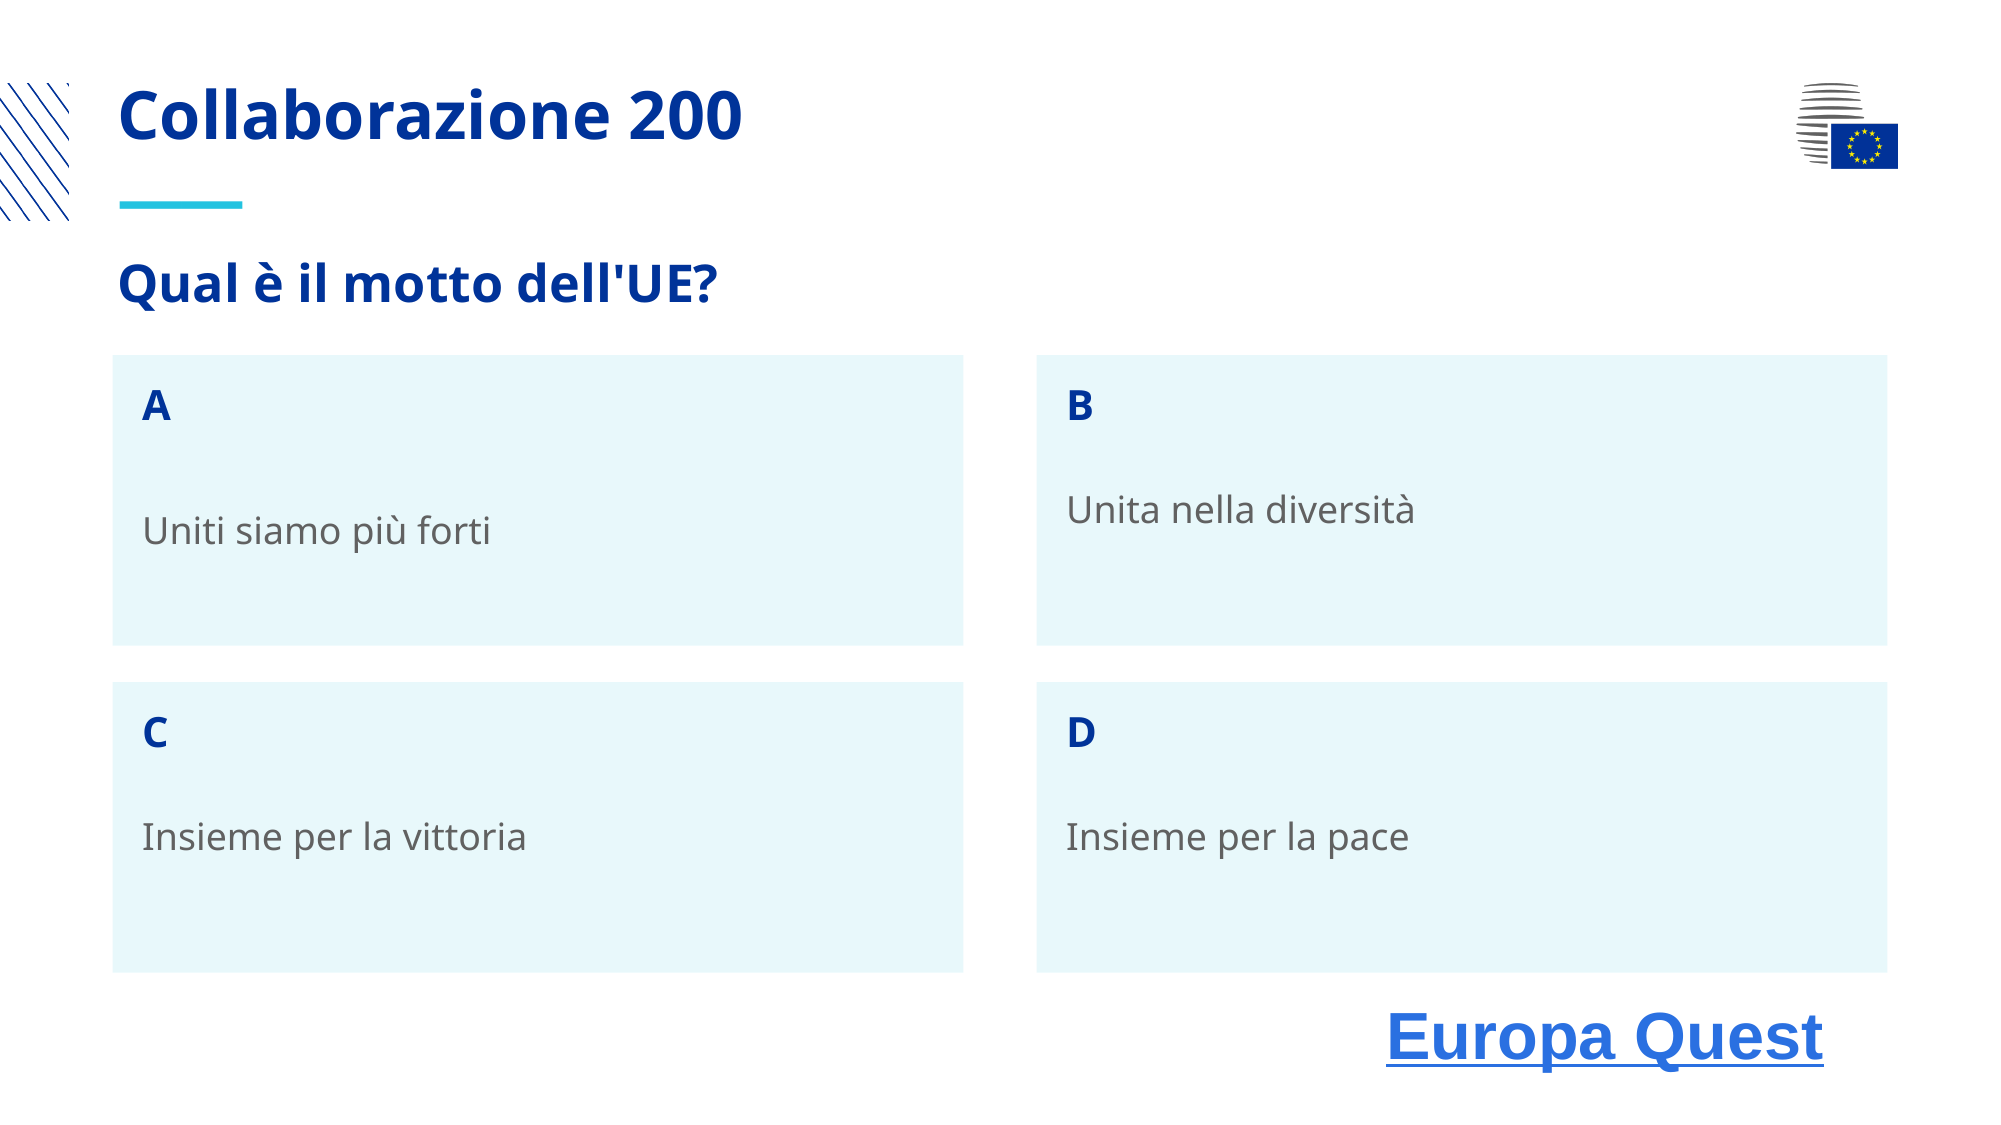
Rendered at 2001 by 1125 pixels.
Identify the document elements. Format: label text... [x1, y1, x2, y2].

list D Insieme per la pace [1036, 682, 1888, 973]
list C Insieme per la vittoria [112, 682, 964, 973]
list Collaborazione 200 ⸺ Qual è il motto dell'UE? [102, 83, 1776, 325]
list A Uniti siamo più forti [112, 355, 964, 646]
picture [1796, 83, 1898, 169]
picture [0, 83, 69, 221]
text_box Europa Quest [1371, 985, 1847, 1097]
list B Unita nella diversità [1036, 355, 1888, 646]
